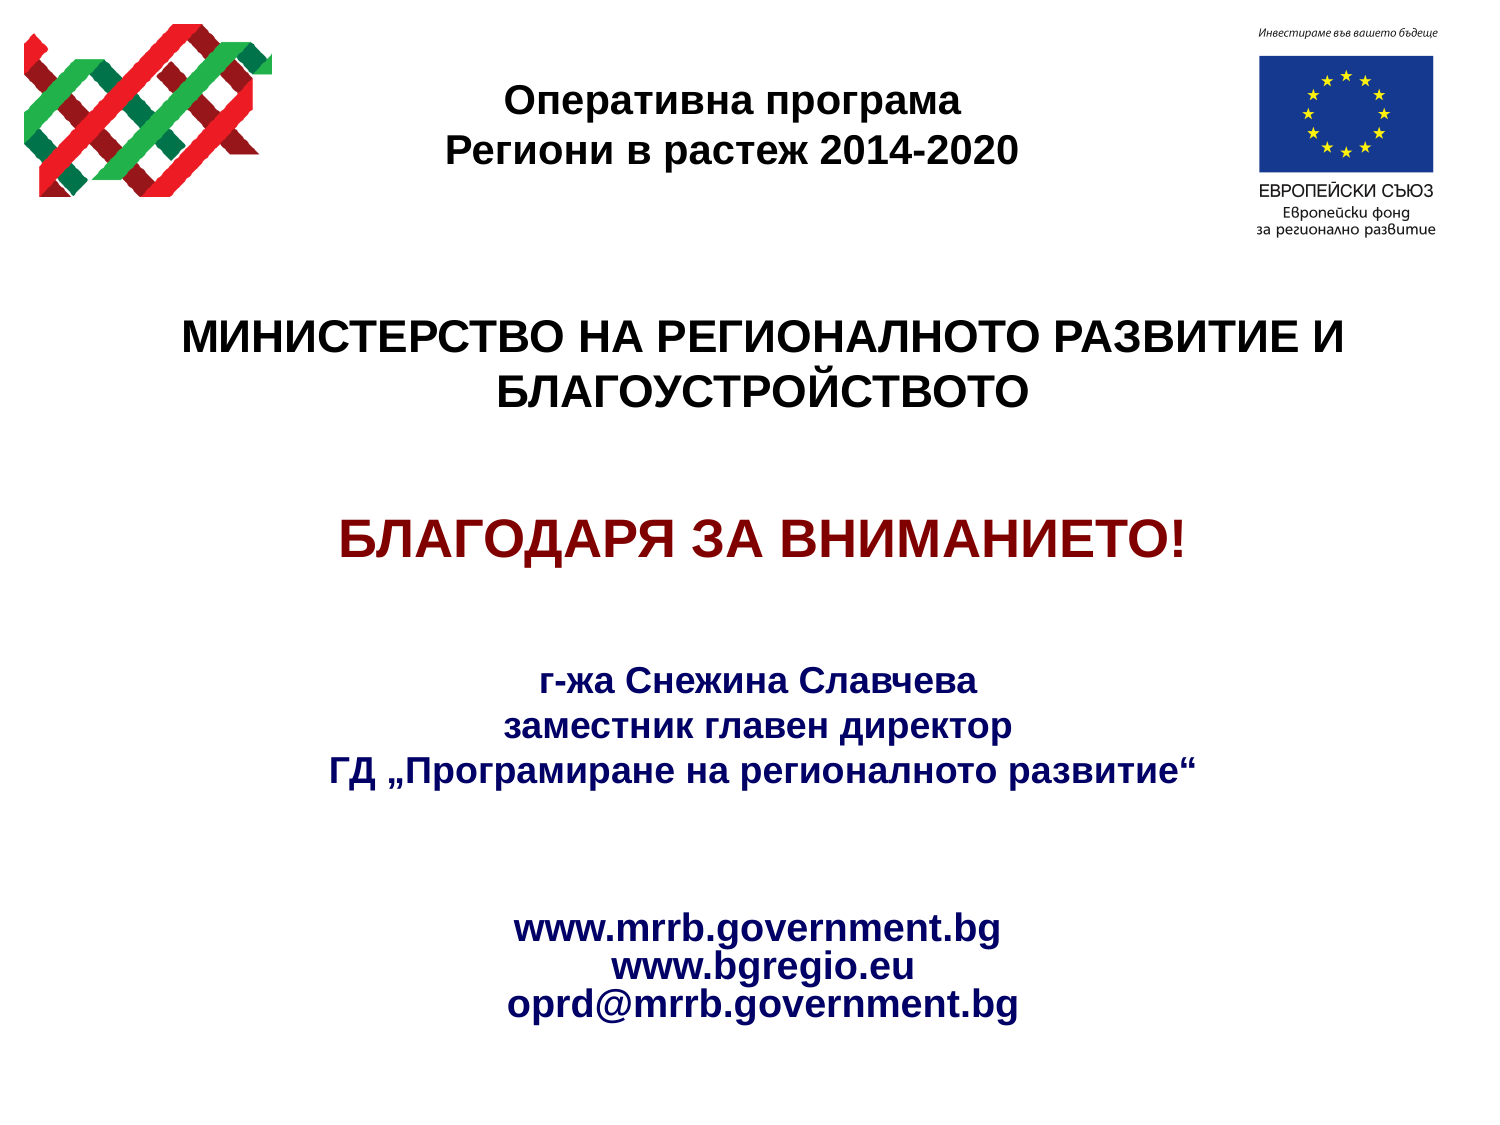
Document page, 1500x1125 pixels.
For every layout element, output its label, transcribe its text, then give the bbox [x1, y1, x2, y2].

list МИНИСТЕРСТВО НА РЕГИОНАЛНОТО РАЗВИТИЕ И БЛАГОУСТРОЙСТВОТО БЛАГОДАРЯ ЗА ВНИМАНИЕТО! г-жа Снежина Славчева заместник главен директор ГД „Програмиране на регионалното развитие“ www.mrrb.government.bg www.bgregio.eu oprd@mrrb.government.bg [88, 224, 1439, 1084]
picture [1257, 27, 1438, 224]
picture [24, 24, 272, 197]
text_box Оперативна програма Региони в растеж 2014-2020 [301, 65, 1164, 181]
